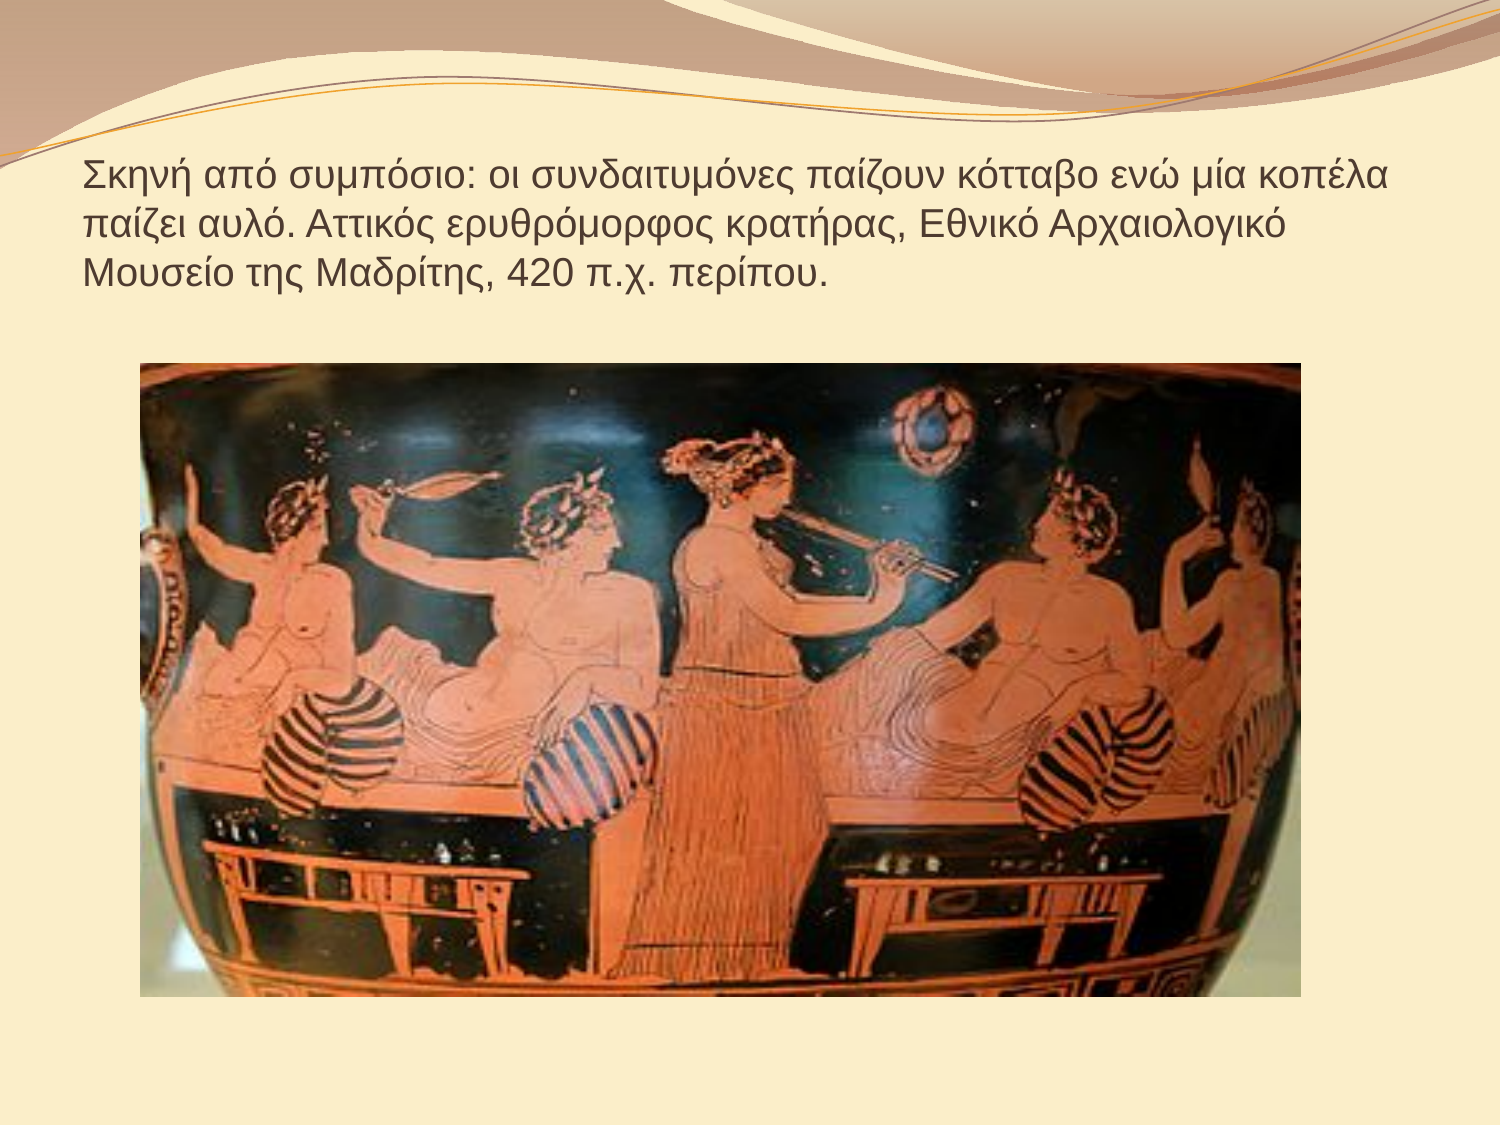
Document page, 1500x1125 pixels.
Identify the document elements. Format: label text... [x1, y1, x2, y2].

title Σκηνή από συμπόσιο: οι συνδαιτυμόνες παίζουν κότταβο ενώ μία κοπέλα παίζει αυλό. Αττικός ερυθρόμορφος κρατήρας, Εθνικό Αρχαιολογικό Μουσείο της Μαδρίτης, 420 π.χ. περίπου. [82, 140, 1432, 329]
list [140, 362, 1301, 997]
